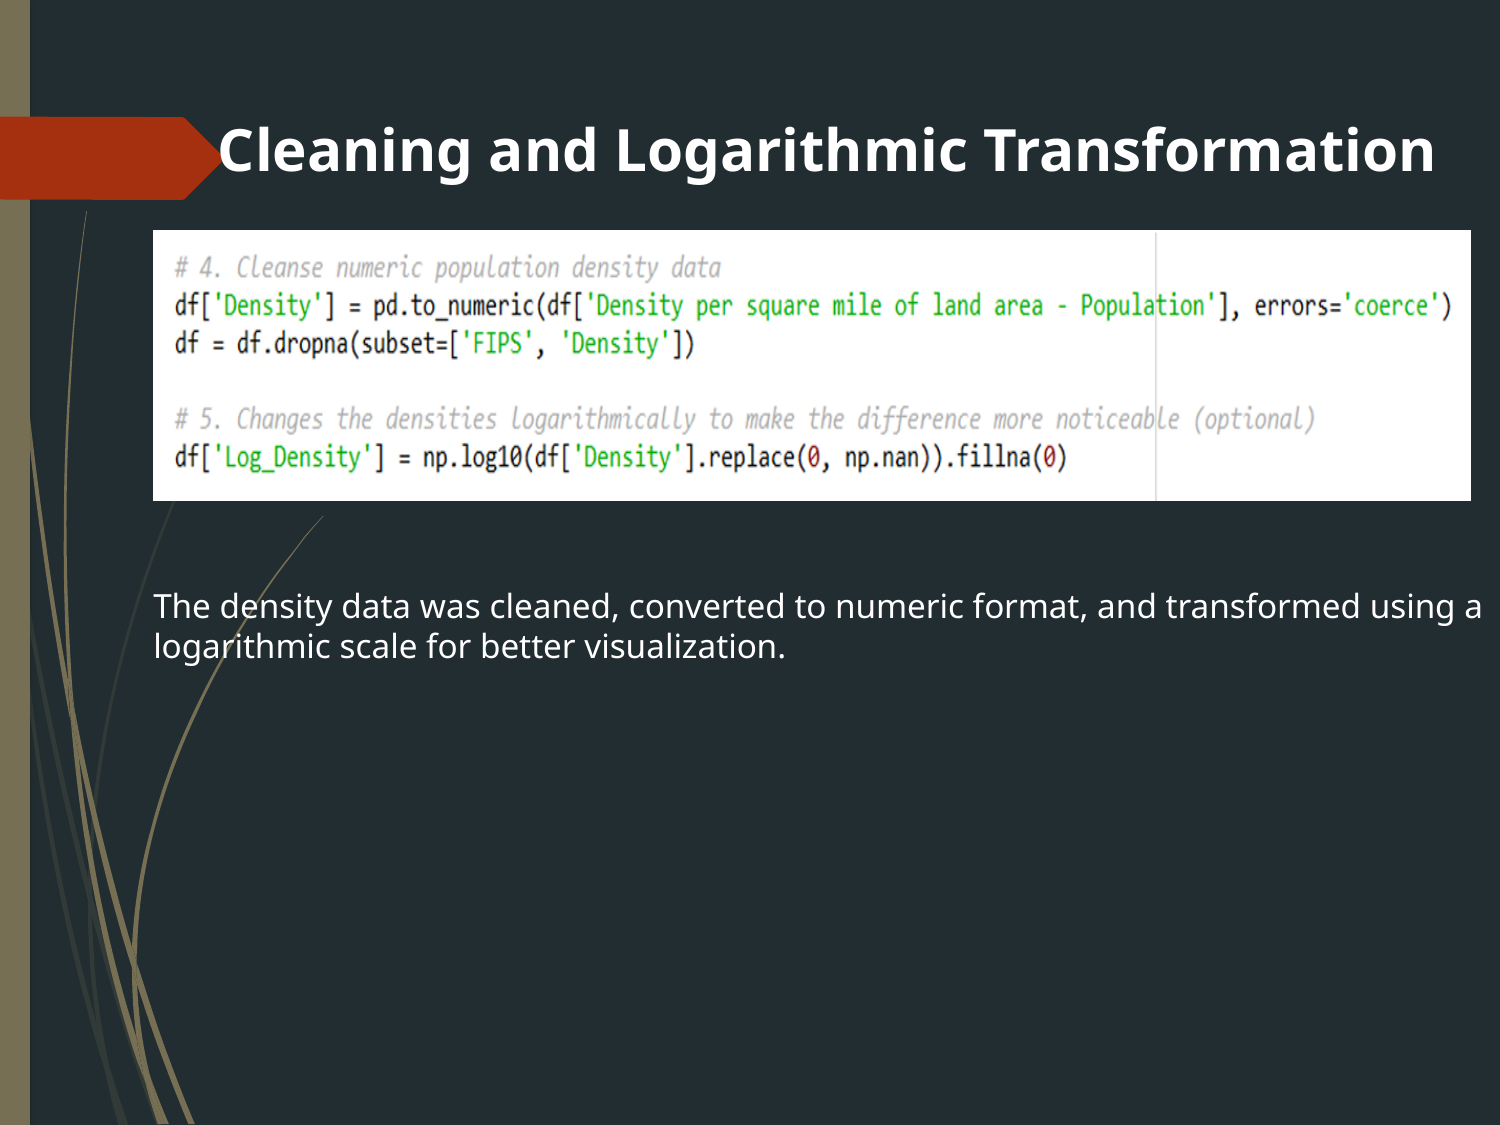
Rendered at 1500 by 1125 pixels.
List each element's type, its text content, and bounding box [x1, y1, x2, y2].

picture [152, 230, 1472, 501]
text_box The density data was cleaned, converted to numeric format, and transformed using a logarithmic scale for better visualization. [138, 577, 1500, 673]
text_box Cleaning and Logarithmic Transformation [203, 105, 1452, 190]
